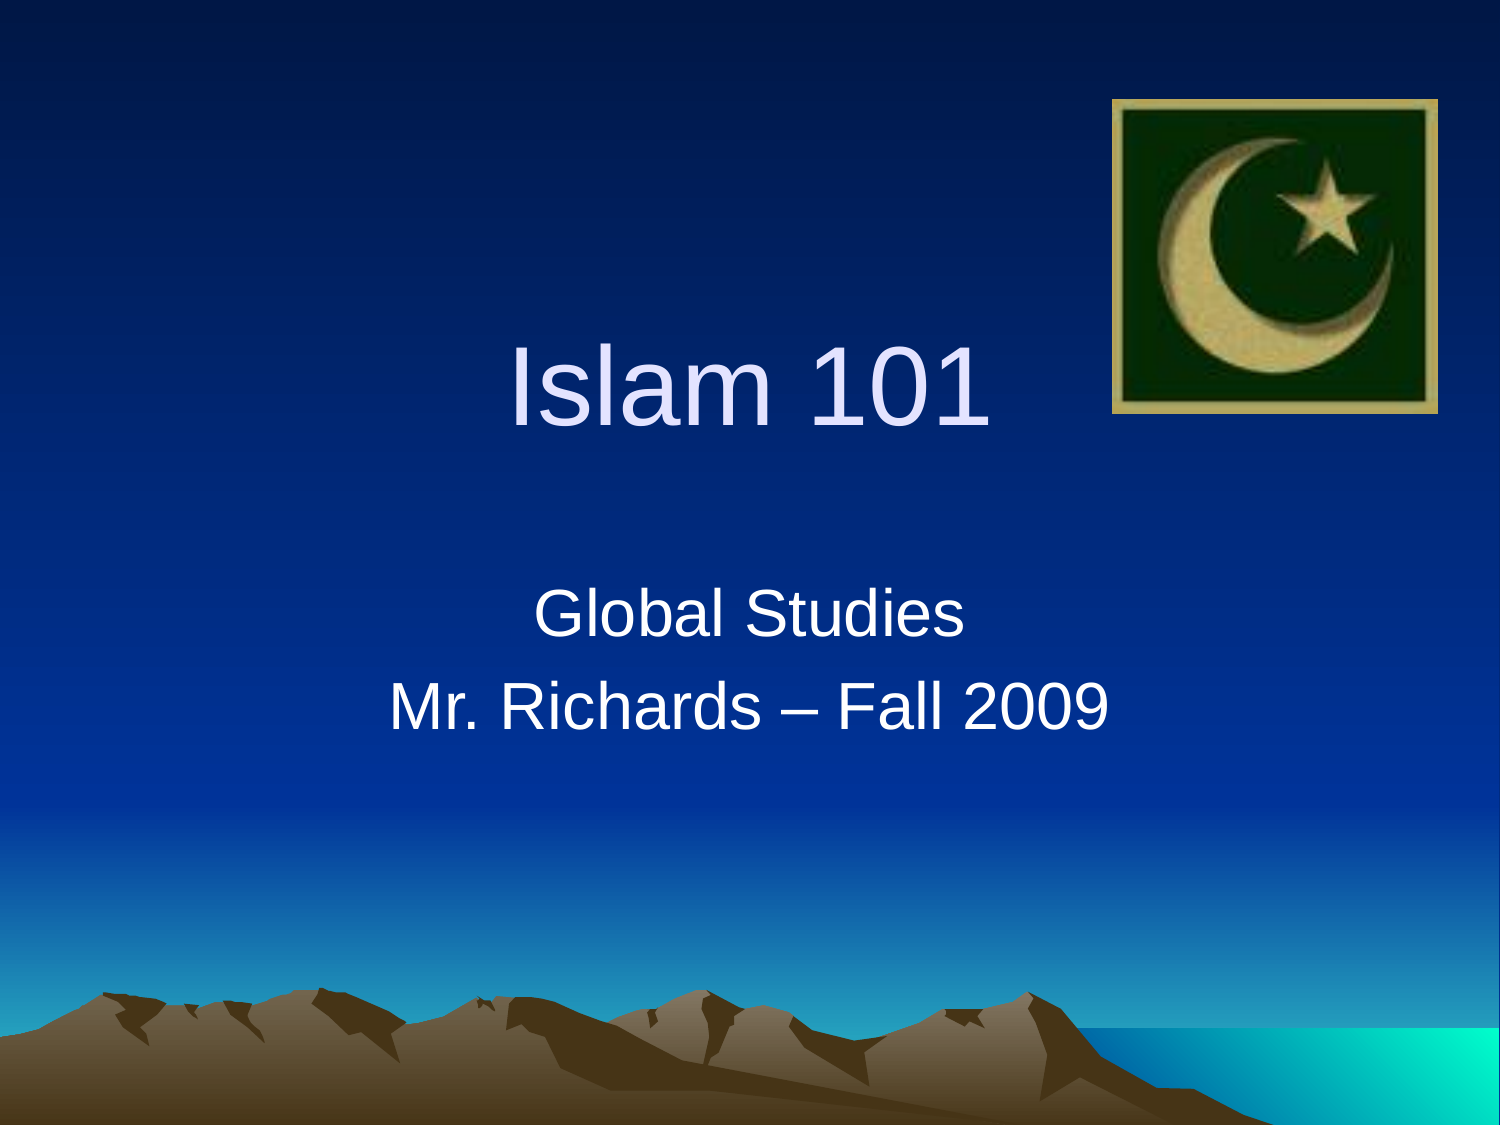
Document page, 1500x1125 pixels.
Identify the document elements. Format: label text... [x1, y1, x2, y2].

picture [1112, 99, 1438, 414]
subtitle Global Studies Mr. Richards – Fall 2009 [224, 562, 1276, 851]
title Islam 101 [74, 237, 1426, 523]
